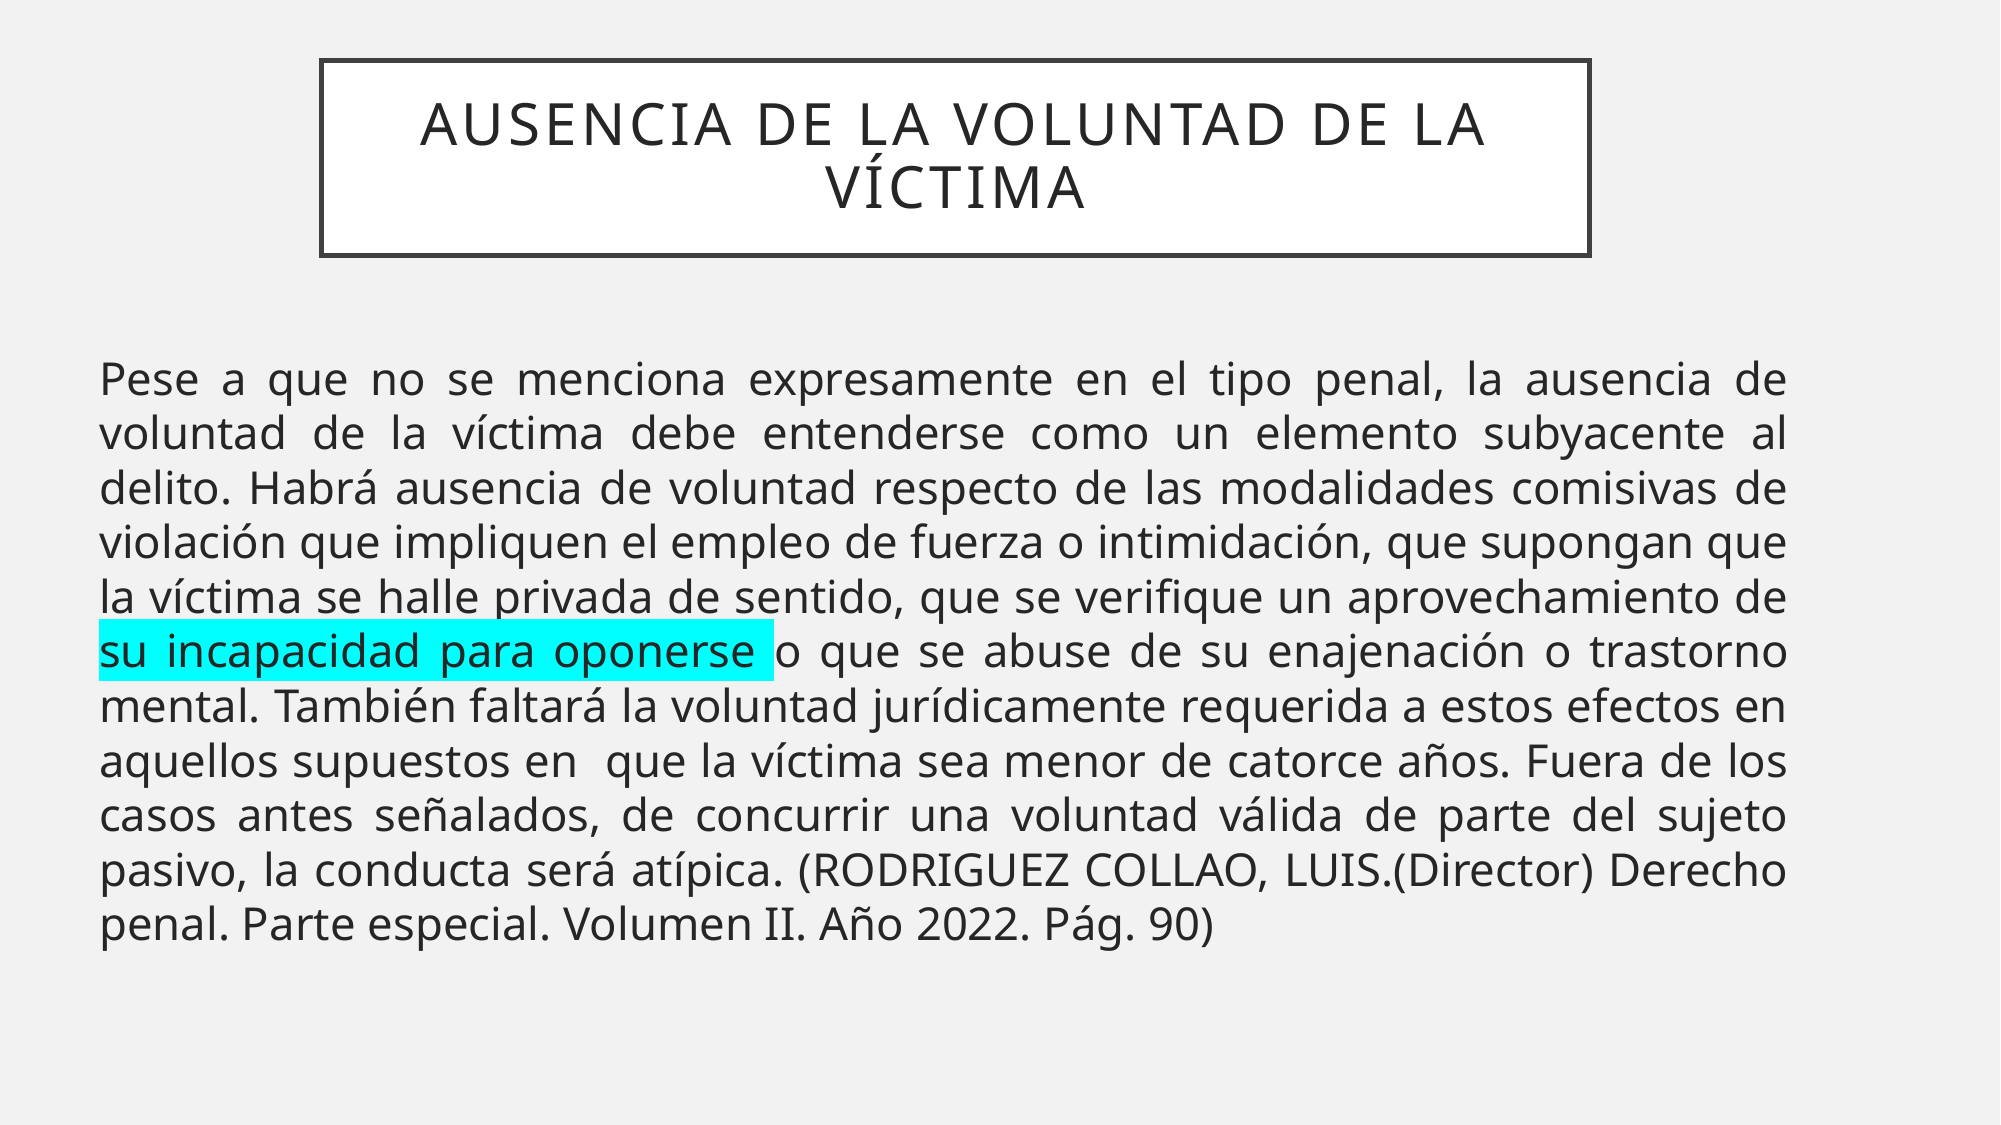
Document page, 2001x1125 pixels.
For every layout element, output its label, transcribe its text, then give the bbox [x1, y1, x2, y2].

title Ausencia de la voluntad de la víctima [319, 58, 1592, 258]
list Pese a que no se menciona expresamente en el tipo penal, la ausencia de voluntad de la víctima debe entenderse como un elemento subyacente al delito. Habrá ausencia de voluntad respecto de las modalidades comisivas de violación que impliquen el empleo de fuerza o intimidación, que supongan que la víctima se halle privada de sentido, que se verifique un aprovechamiento de su incapacidad para oponerse o que se abuse de su enajenación o trastorno mental. También faltará la voluntad jurídicamente requerida a estos efectos en aquellos supuestos en que la víctima sea menor de catorce años. Fuera de los casos antes señalados, de concurrir una voluntad válida de parte del sujeto pasivo, la conducta será atípica. (RODRIGUEZ COLLAO, LUIS.(Director) Derecho penal. Parte especial. Volumen II. Año 2022. Pág. 90) [84, 342, 1806, 967]
